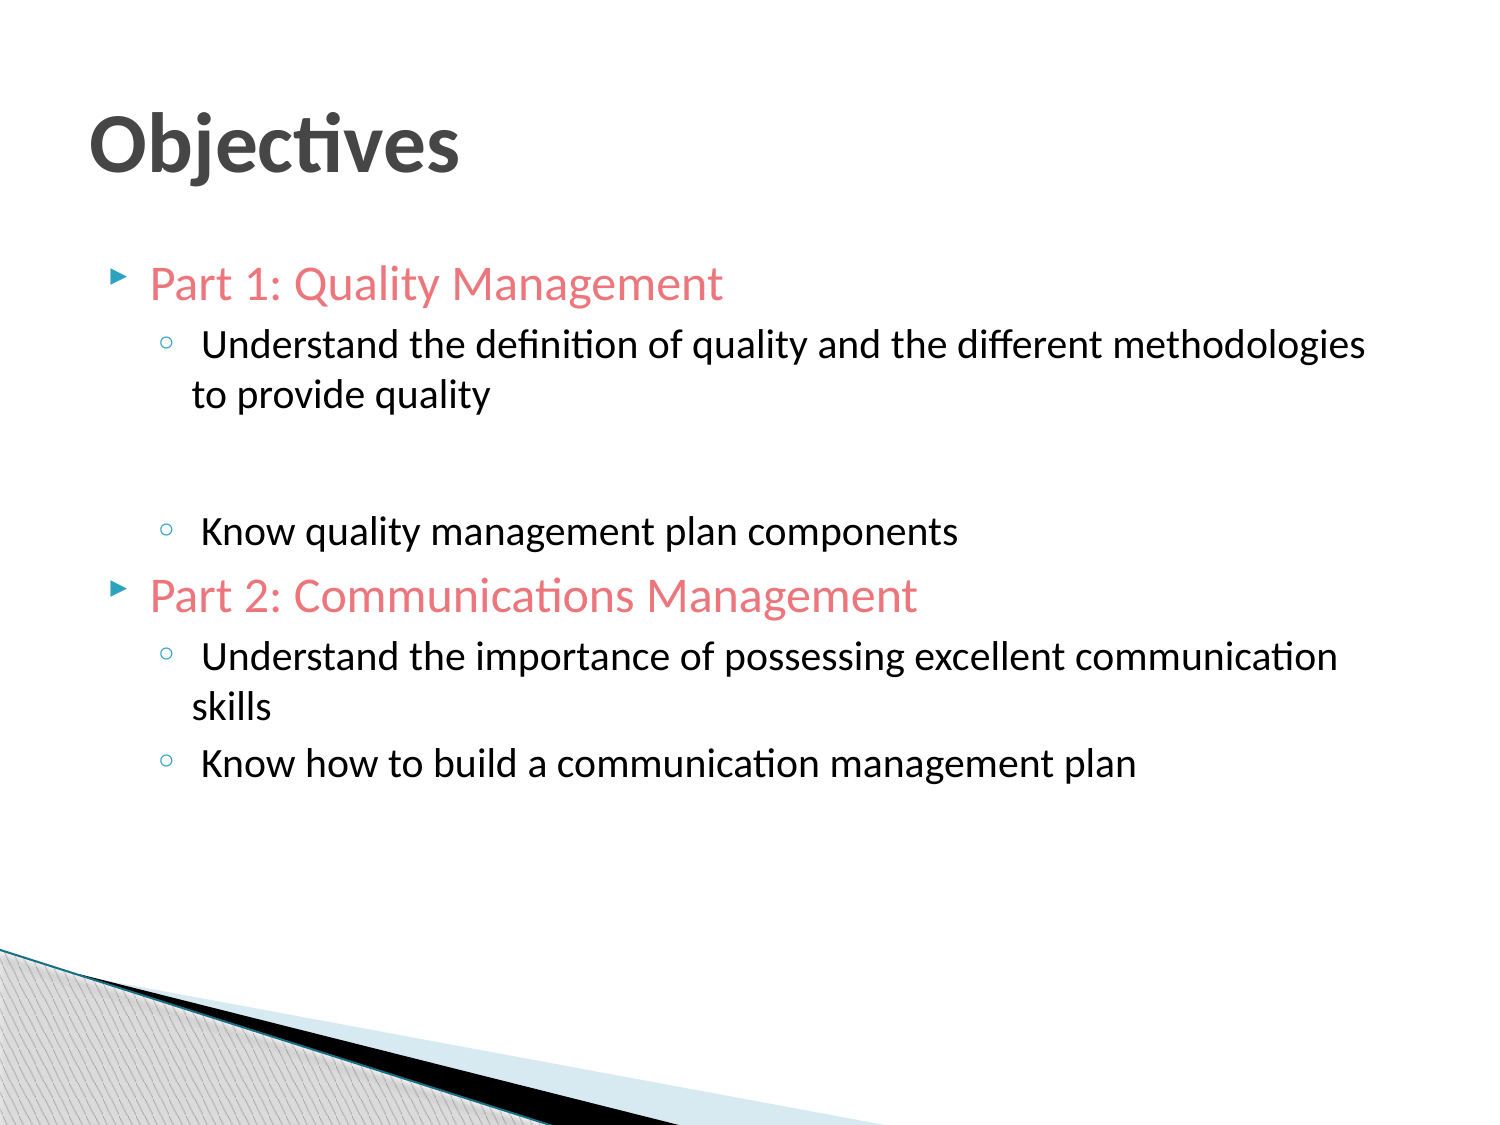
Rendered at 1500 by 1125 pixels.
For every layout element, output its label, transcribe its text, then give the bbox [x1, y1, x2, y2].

title Objectives [75, 45, 1425, 233]
list Part 1: Quality Management  Understand the definition of quality and the different methodologies to provide quality  Know quality management plan components Part 2: Communications Management  Understand the importance of possessing excellent communication skills  Know how to build a communication management plan [75, 243, 1425, 986]
